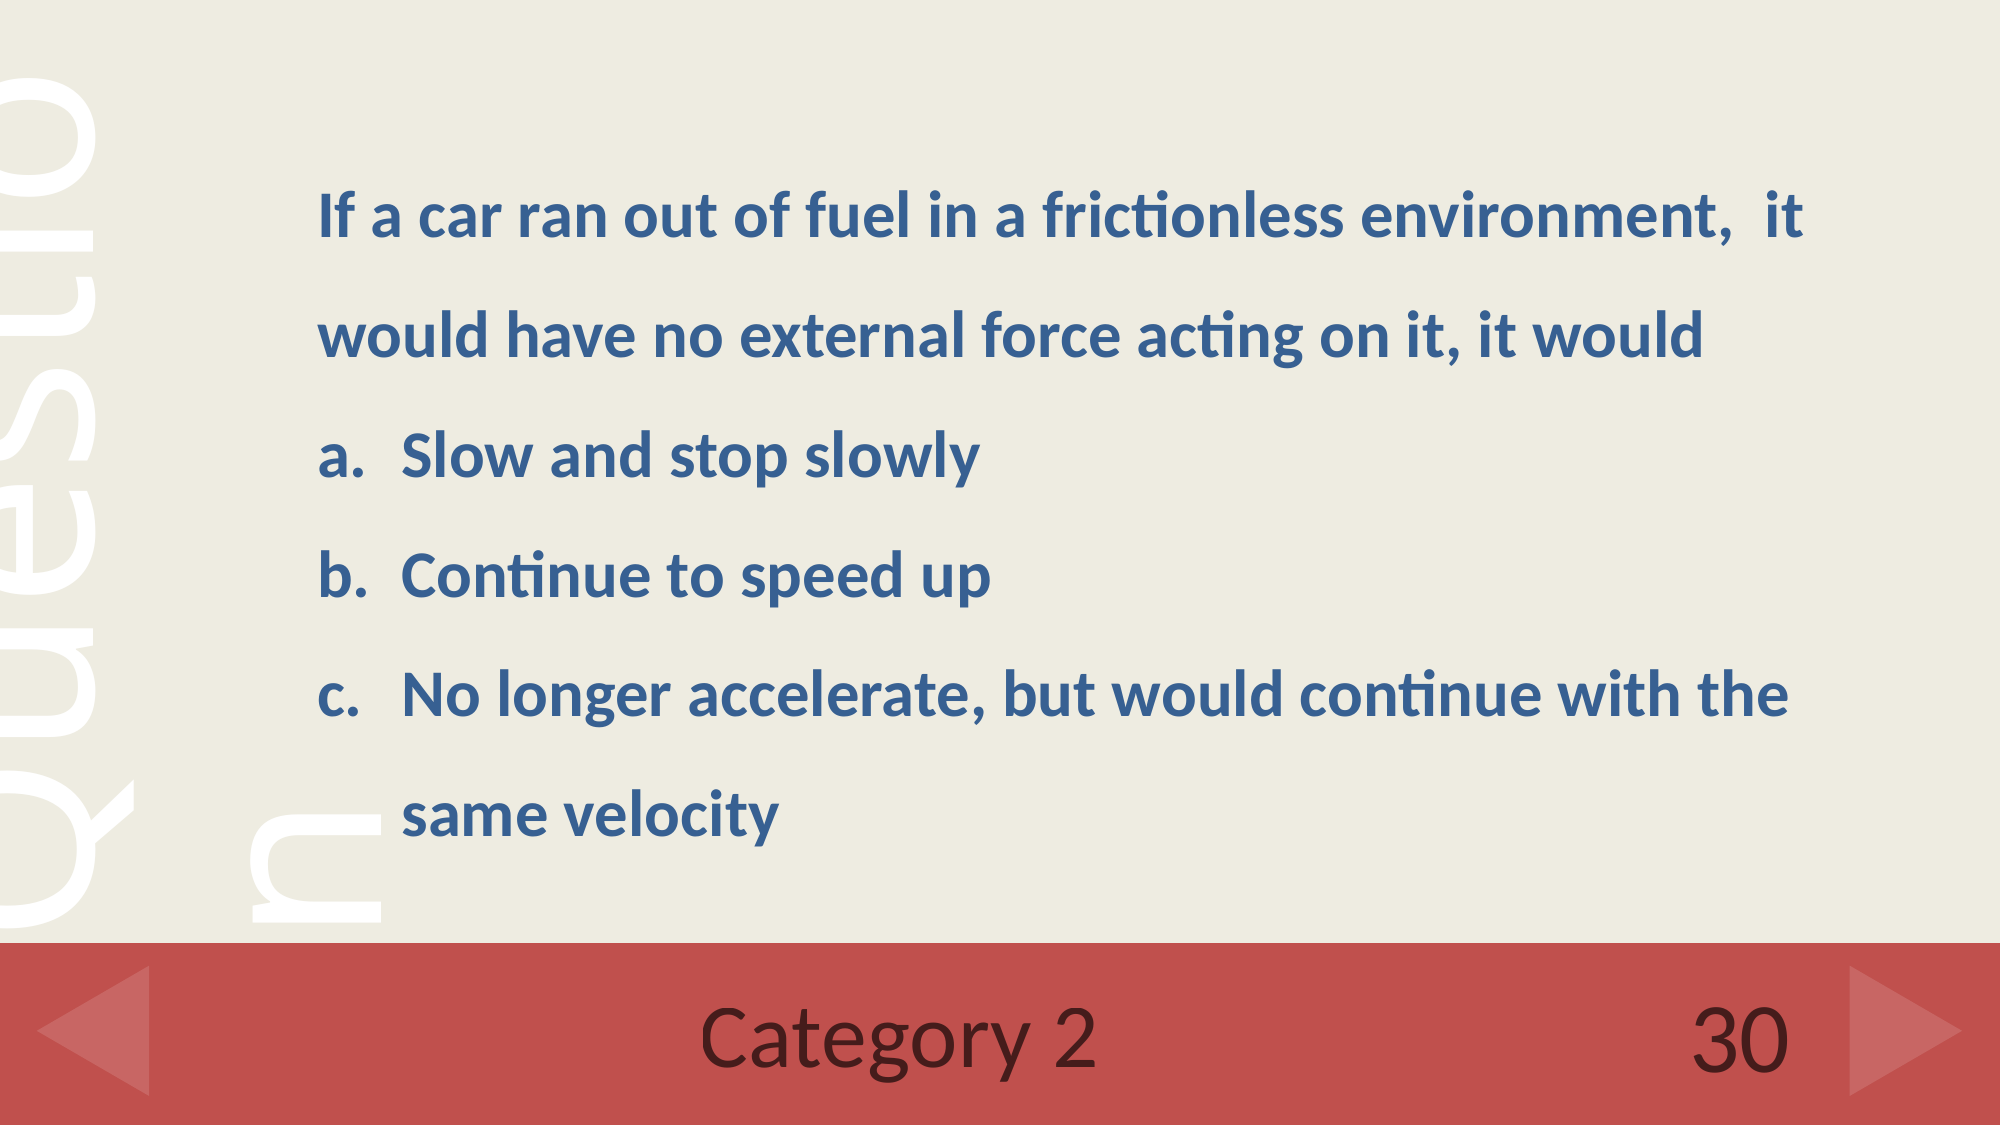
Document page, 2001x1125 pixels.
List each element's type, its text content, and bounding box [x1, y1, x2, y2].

list 30 [1800, 967, 1806, 1097]
title Category 2 [0, 937, 1800, 1125]
list If a car ran out of fuel in a frictionless environment, it would have no external force acting on it, it would Slow and stop slowly Continue to speed up No longer accelerate, but would continue with the same velocity [302, 126, 1881, 854]
